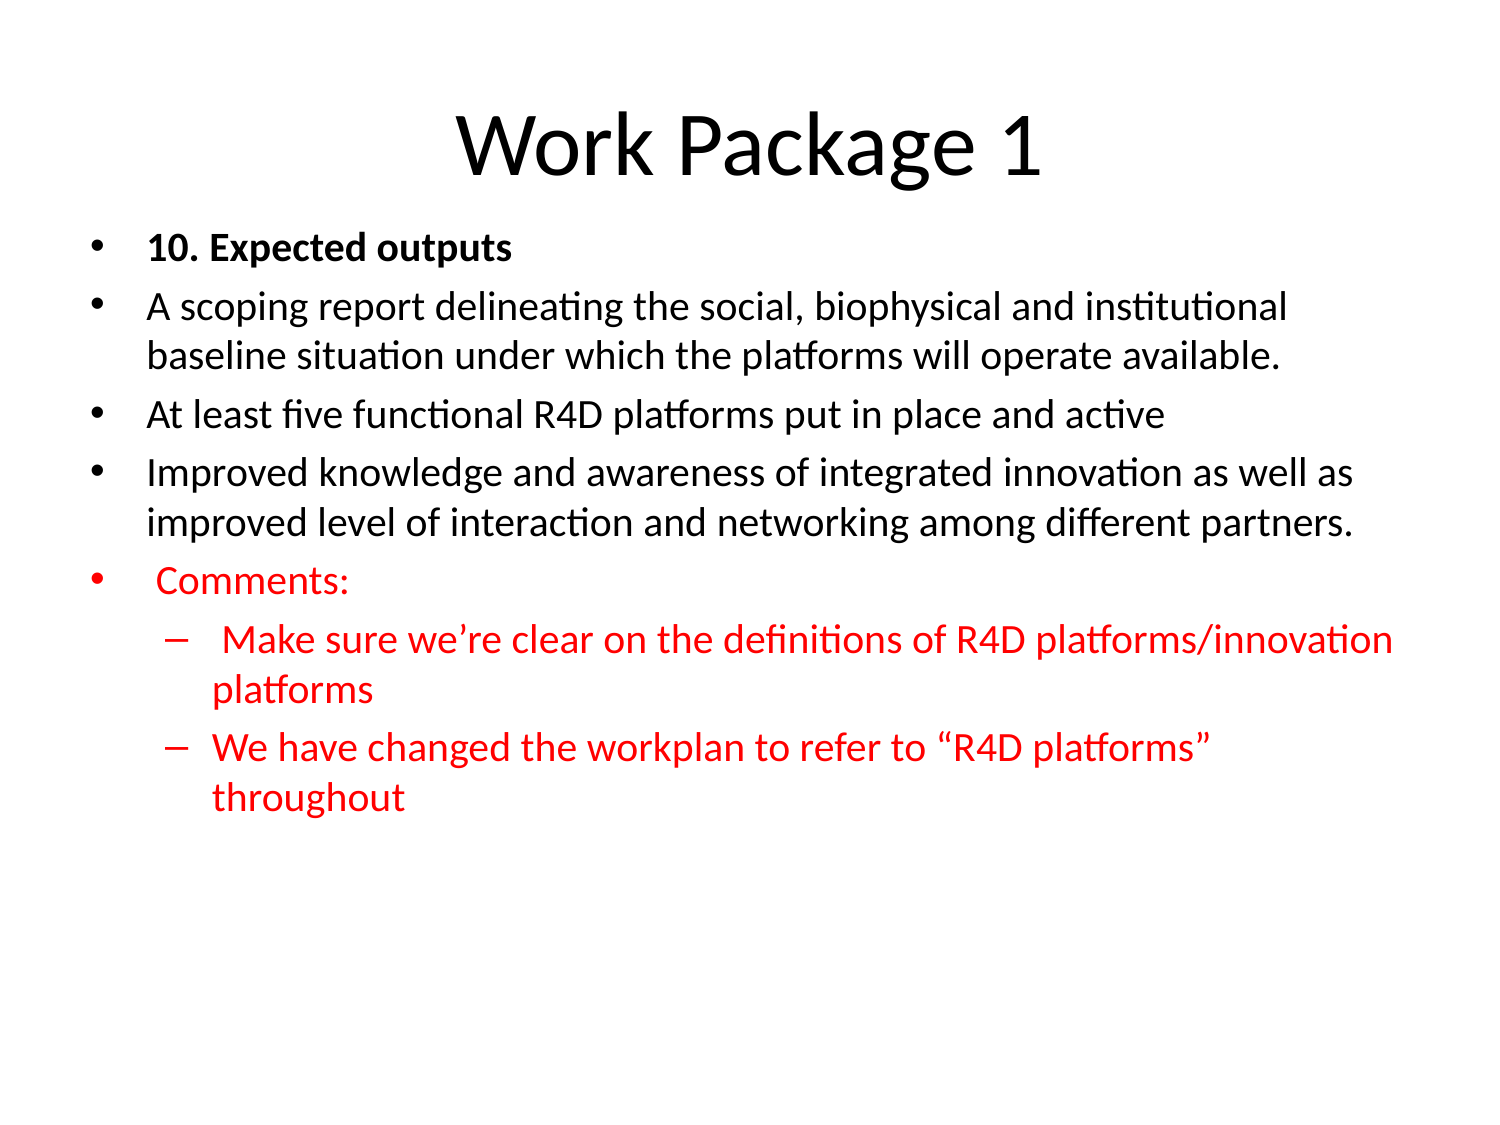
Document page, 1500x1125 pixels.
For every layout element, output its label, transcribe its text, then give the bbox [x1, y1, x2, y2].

list 10. Expected outputs A scoping report delineating the social, biophysical and institutional baseline situation under which the platforms will operate available. At least five functional R4D platforms put in place and active Improved knowledge and awareness of integrated innovation as well as improved level of interaction and networking among different partners. Comments: Make sure we’re clear on the definitions of R4D platforms/innovation platforms We have changed the workplan to refer to “R4D platforms” throughout [75, 212, 1425, 1005]
title Work Package 1 [75, 45, 1425, 212]
